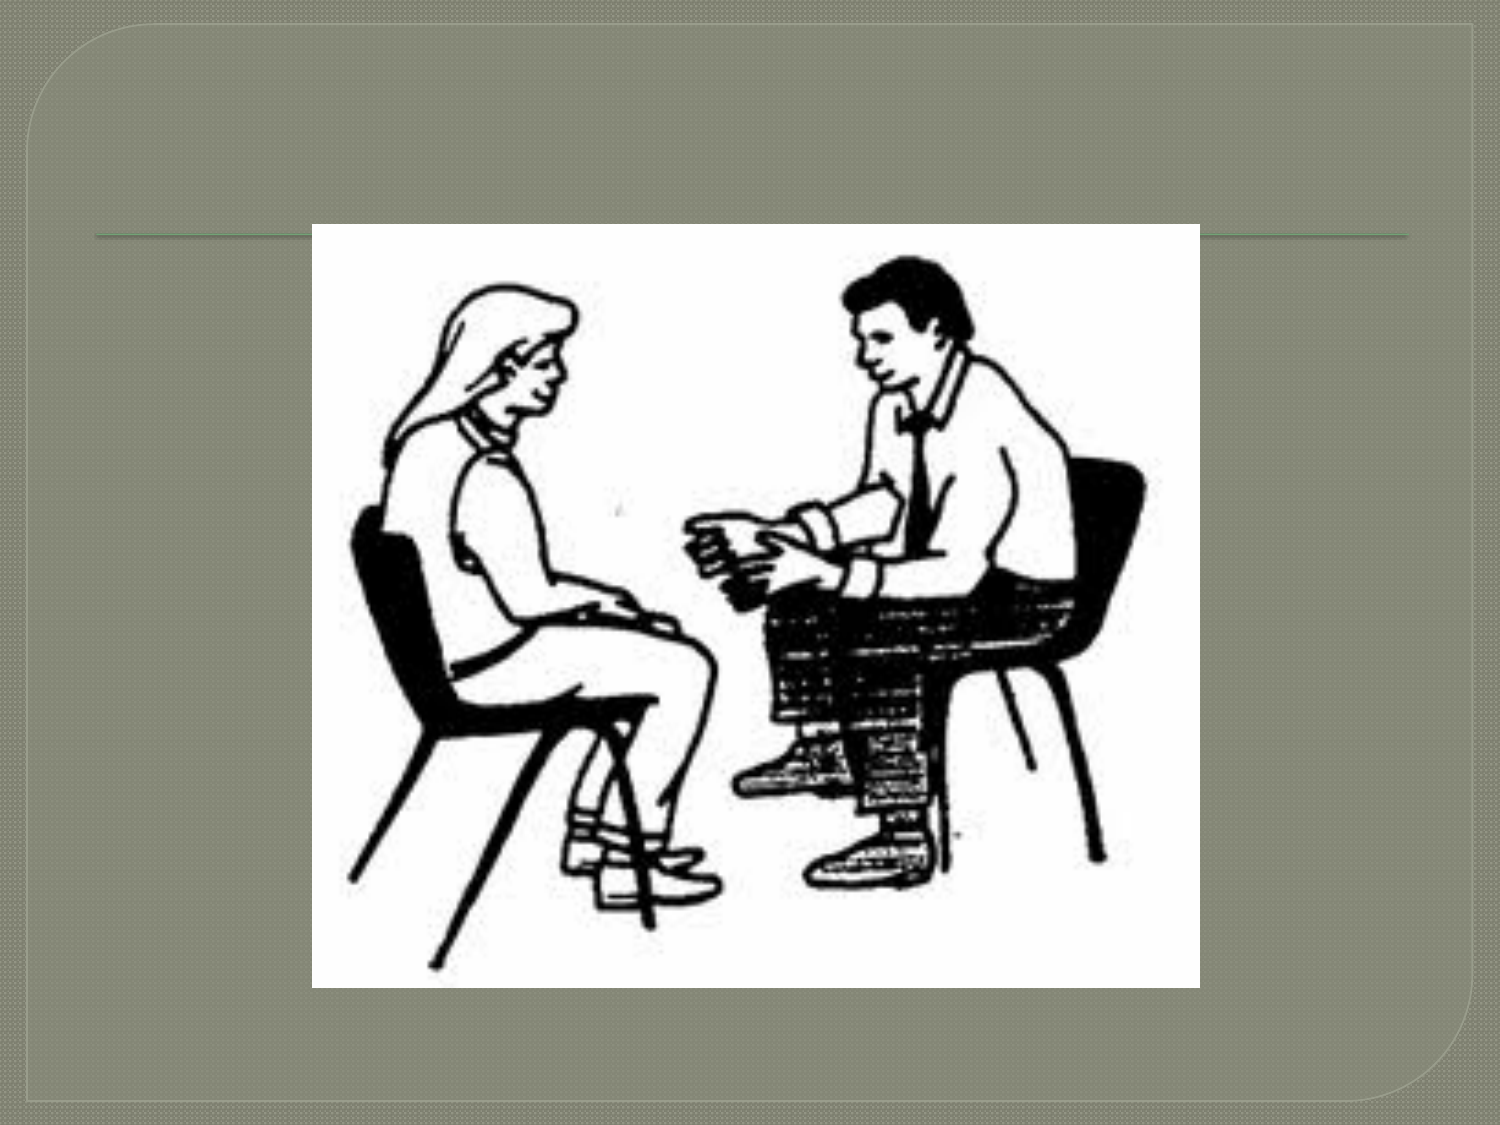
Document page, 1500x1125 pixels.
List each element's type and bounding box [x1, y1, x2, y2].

picture [312, 224, 1201, 989]
